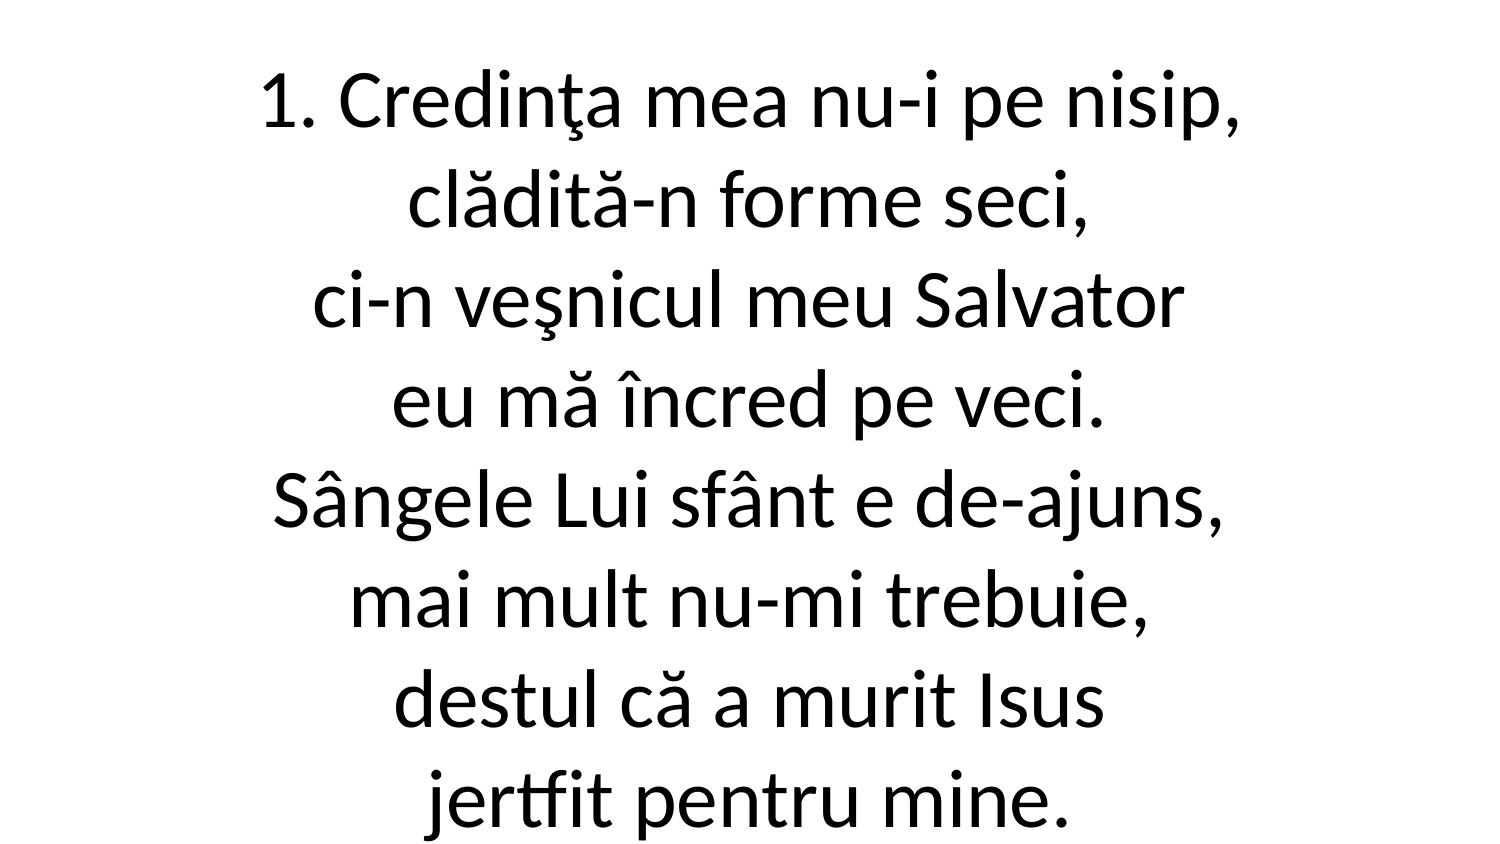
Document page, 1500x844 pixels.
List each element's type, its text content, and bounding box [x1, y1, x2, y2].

text_box 1. Credinţa mea nu-i pe nisip, clădită-n forme seci, ci-n veşnicul meu Salvator eu mă încred pe veci. Sângele Lui sfânt e de-ajuns, mai mult nu-mi trebuie, destul că a murit Isus jertfit pentru mine. [241, 0, 1259, 844]
